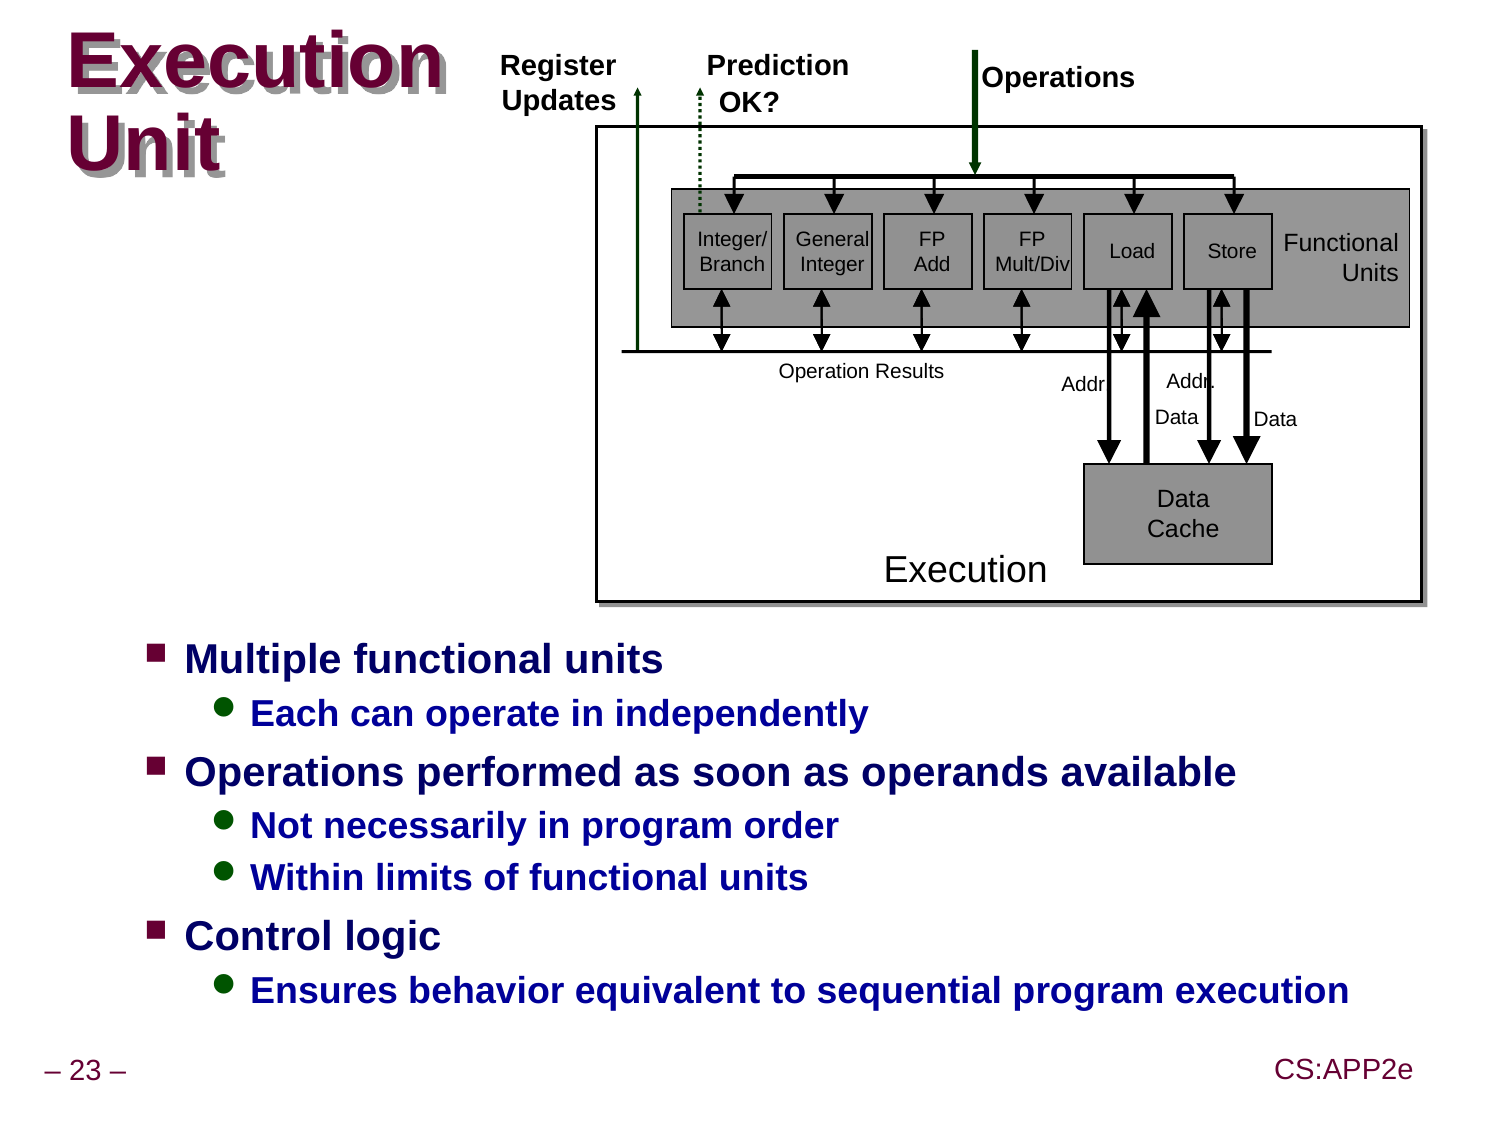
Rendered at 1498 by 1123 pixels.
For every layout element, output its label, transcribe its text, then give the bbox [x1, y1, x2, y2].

title Execution Unit [66, 40, 1495, 169]
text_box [499, 49, 1428, 608]
list Multiple functional units Each can operate in independently Operations performed as soon as operands available Not necessarily in program order Within limits of functional units Control logic Ensures behavior equivalent to sequential program execution [47, 624, 1409, 1056]
